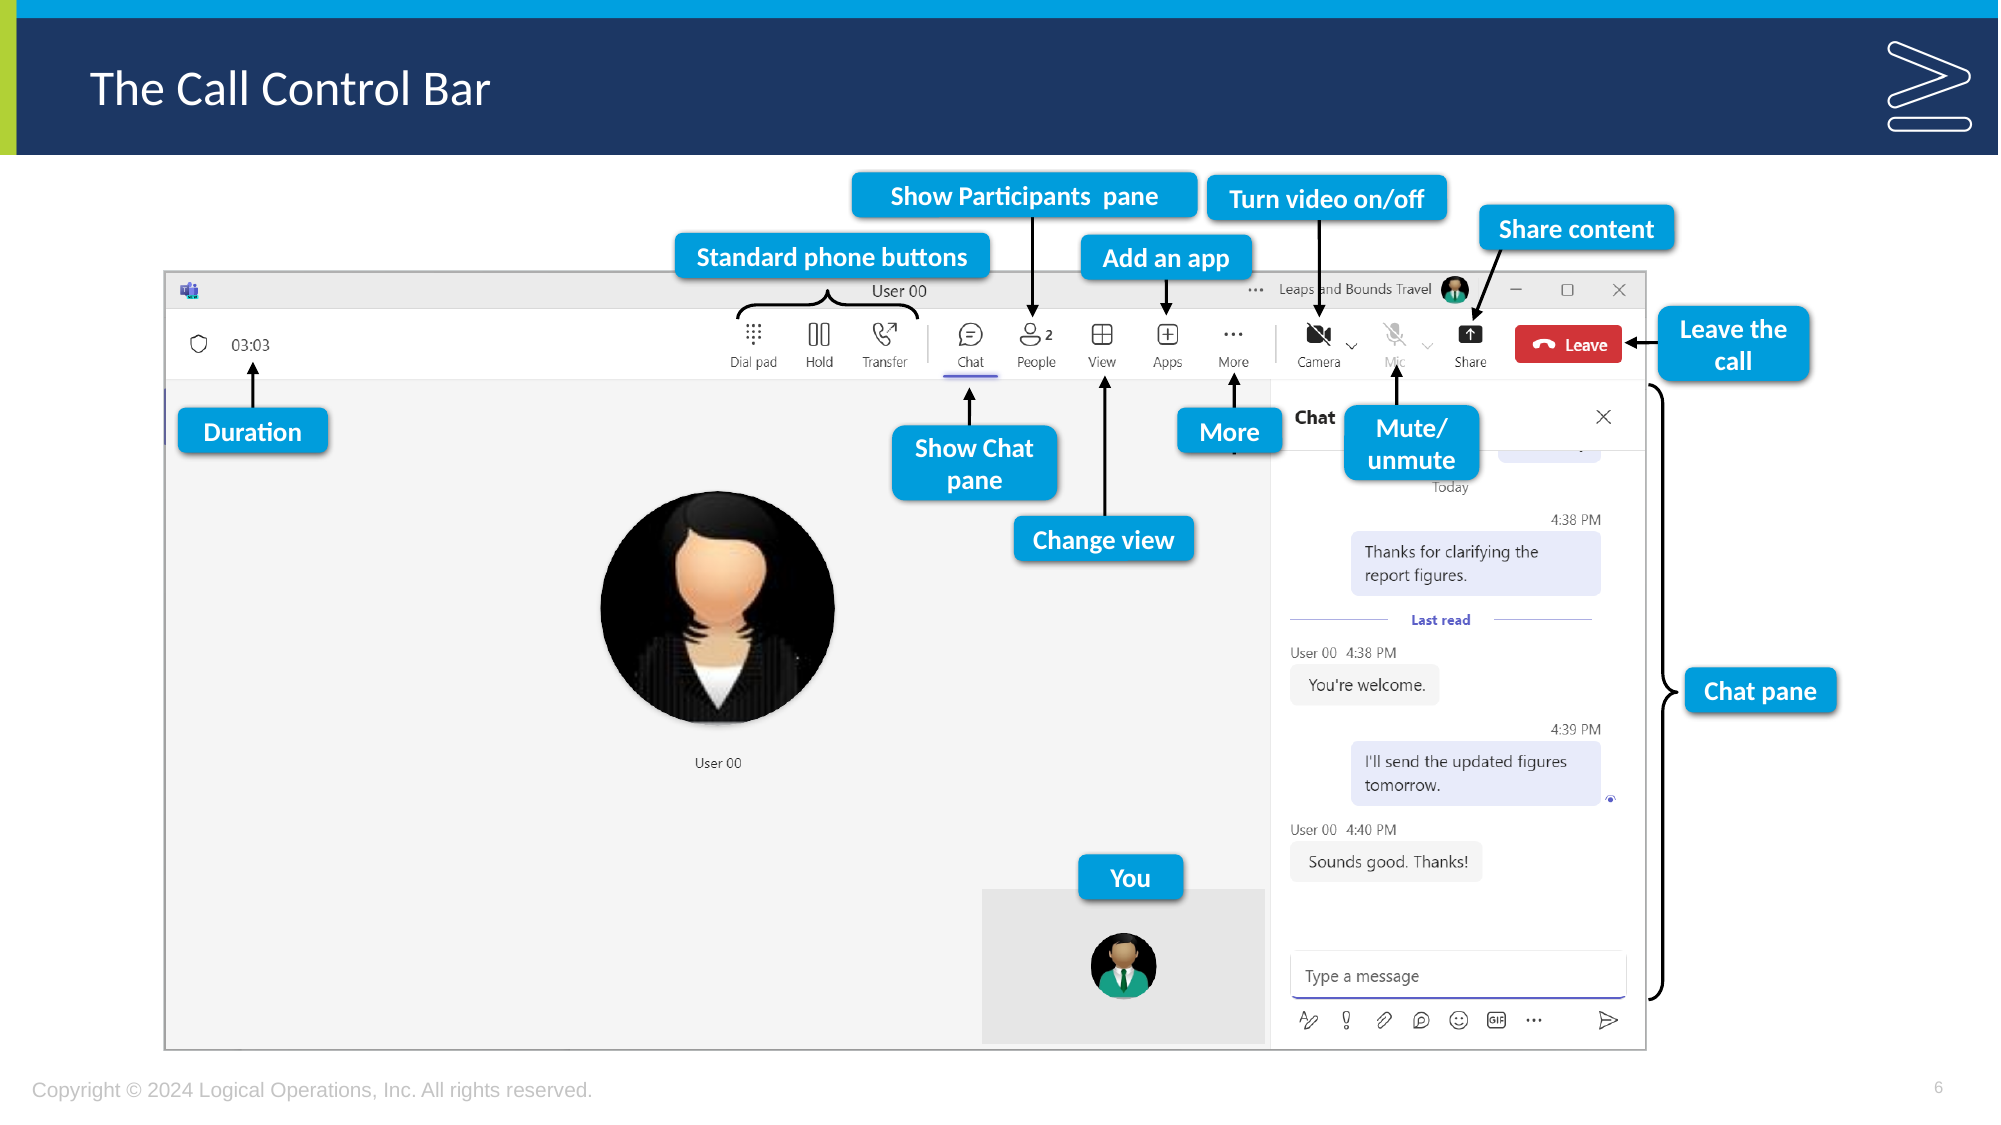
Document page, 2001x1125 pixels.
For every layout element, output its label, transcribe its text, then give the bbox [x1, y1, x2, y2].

slide_number 6 [1491, 1057, 1959, 1118]
picture [1850, 19, 1998, 155]
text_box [163, 171, 1837, 1051]
title The Call Control Bar [74, 16, 1850, 155]
picture [0, 0, 74, 155]
